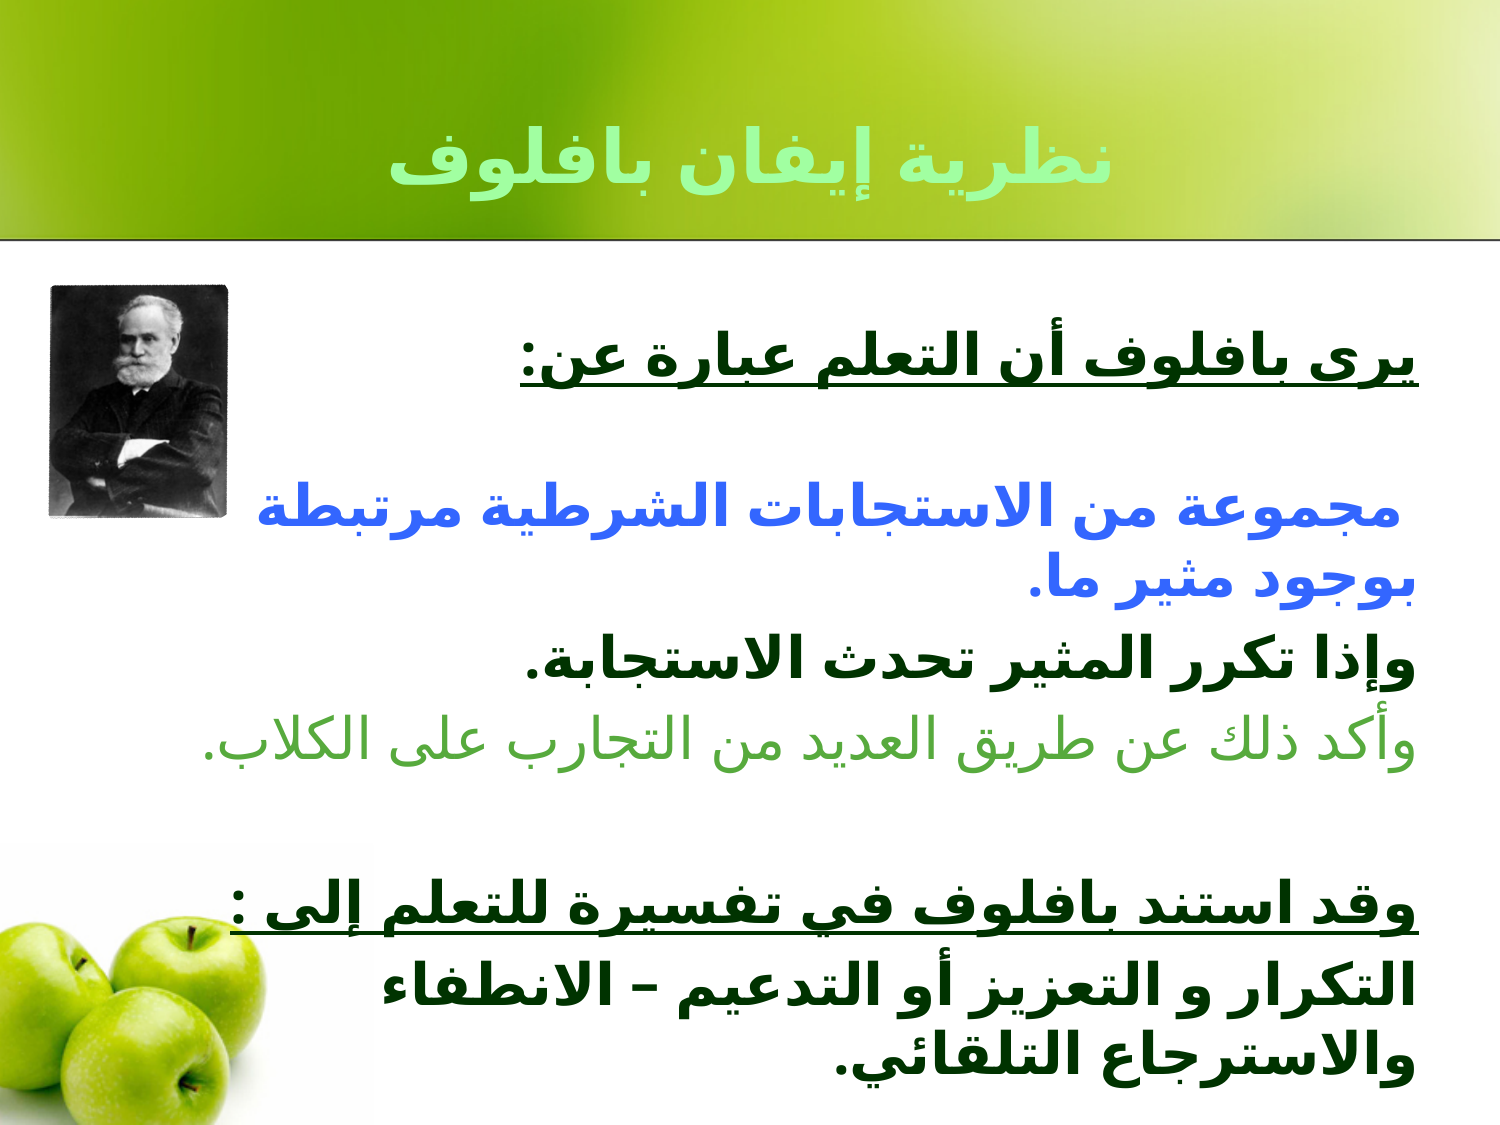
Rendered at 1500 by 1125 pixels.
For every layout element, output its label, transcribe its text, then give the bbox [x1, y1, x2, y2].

title نظرية إيفان بافلوف [64, 77, 1441, 229]
picture [0, 0, 1500, 1125]
list يرى بافلوف أن التعلم عبارة عن: مجموعة من الاستجابات الشرطية مرتبطة بوجود مثير ما. وإذا تكرر المثير تحدث الاستجابة. وأكد ذلك عن طريق العديد من التجارب على الكلاب. وقد استند بافلوف في تفسيرة للتعلم إلى : التكرار و التعزيز أو التدعيم – الانطفاء والاسترجاع التلقائي. [62, 308, 1442, 1060]
